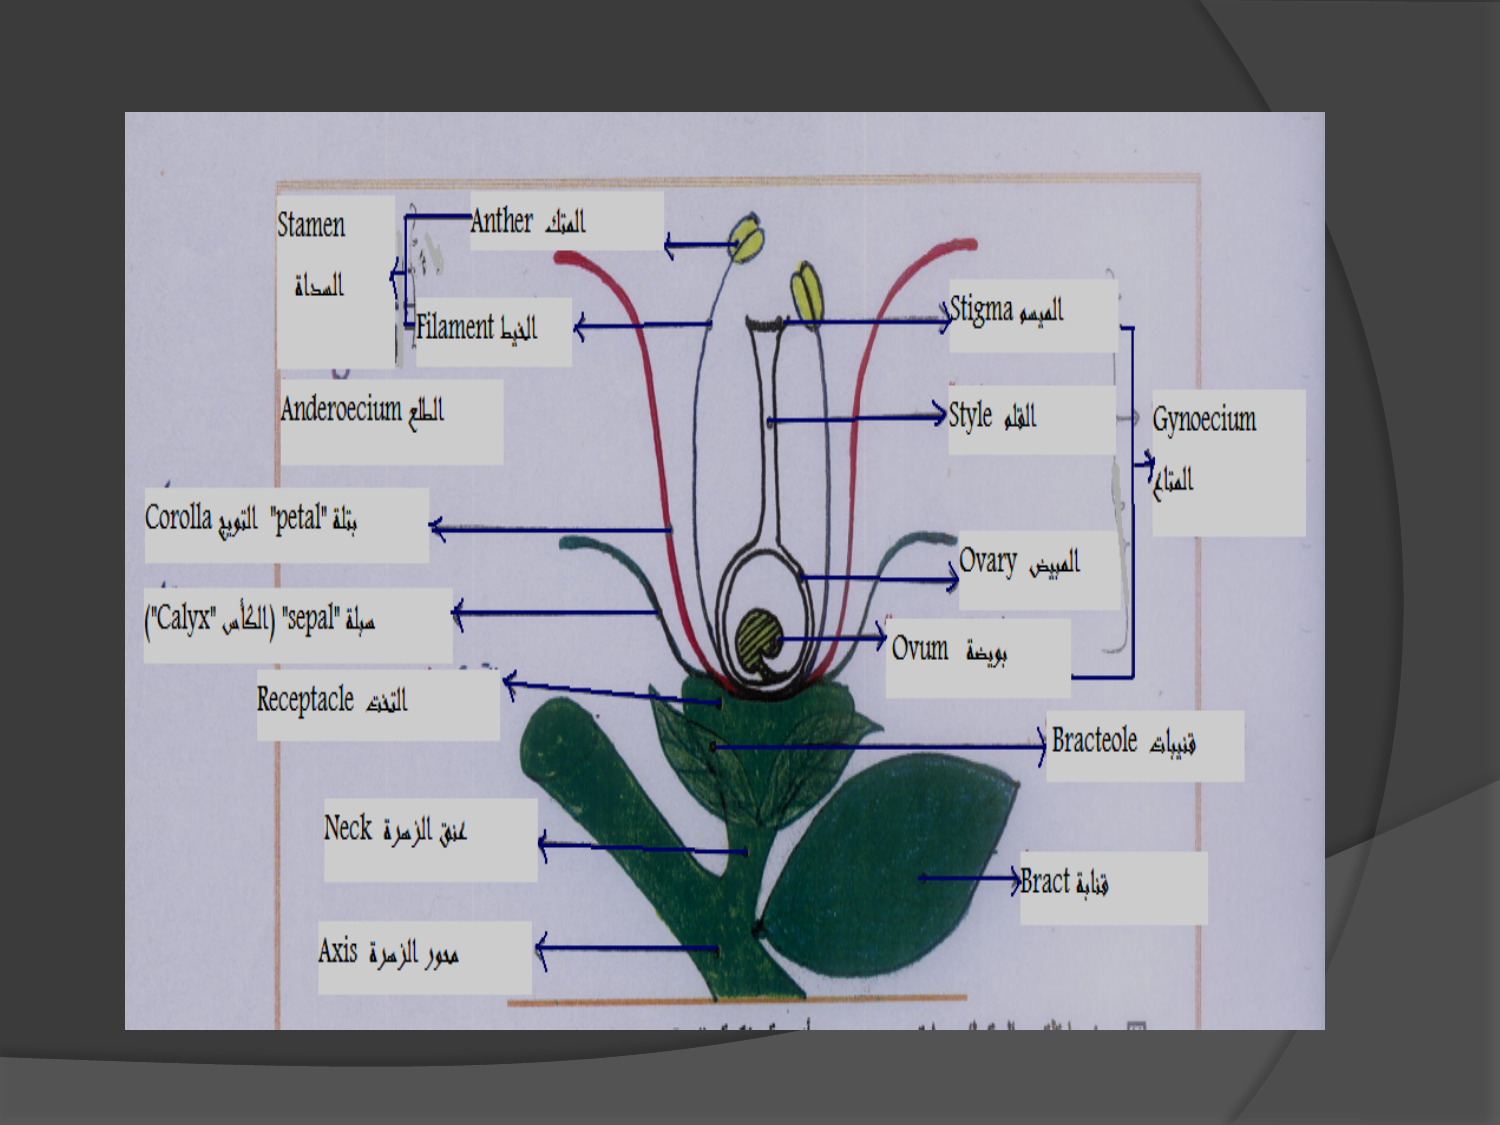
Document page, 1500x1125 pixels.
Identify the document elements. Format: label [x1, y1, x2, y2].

picture [124, 112, 1326, 1030]
